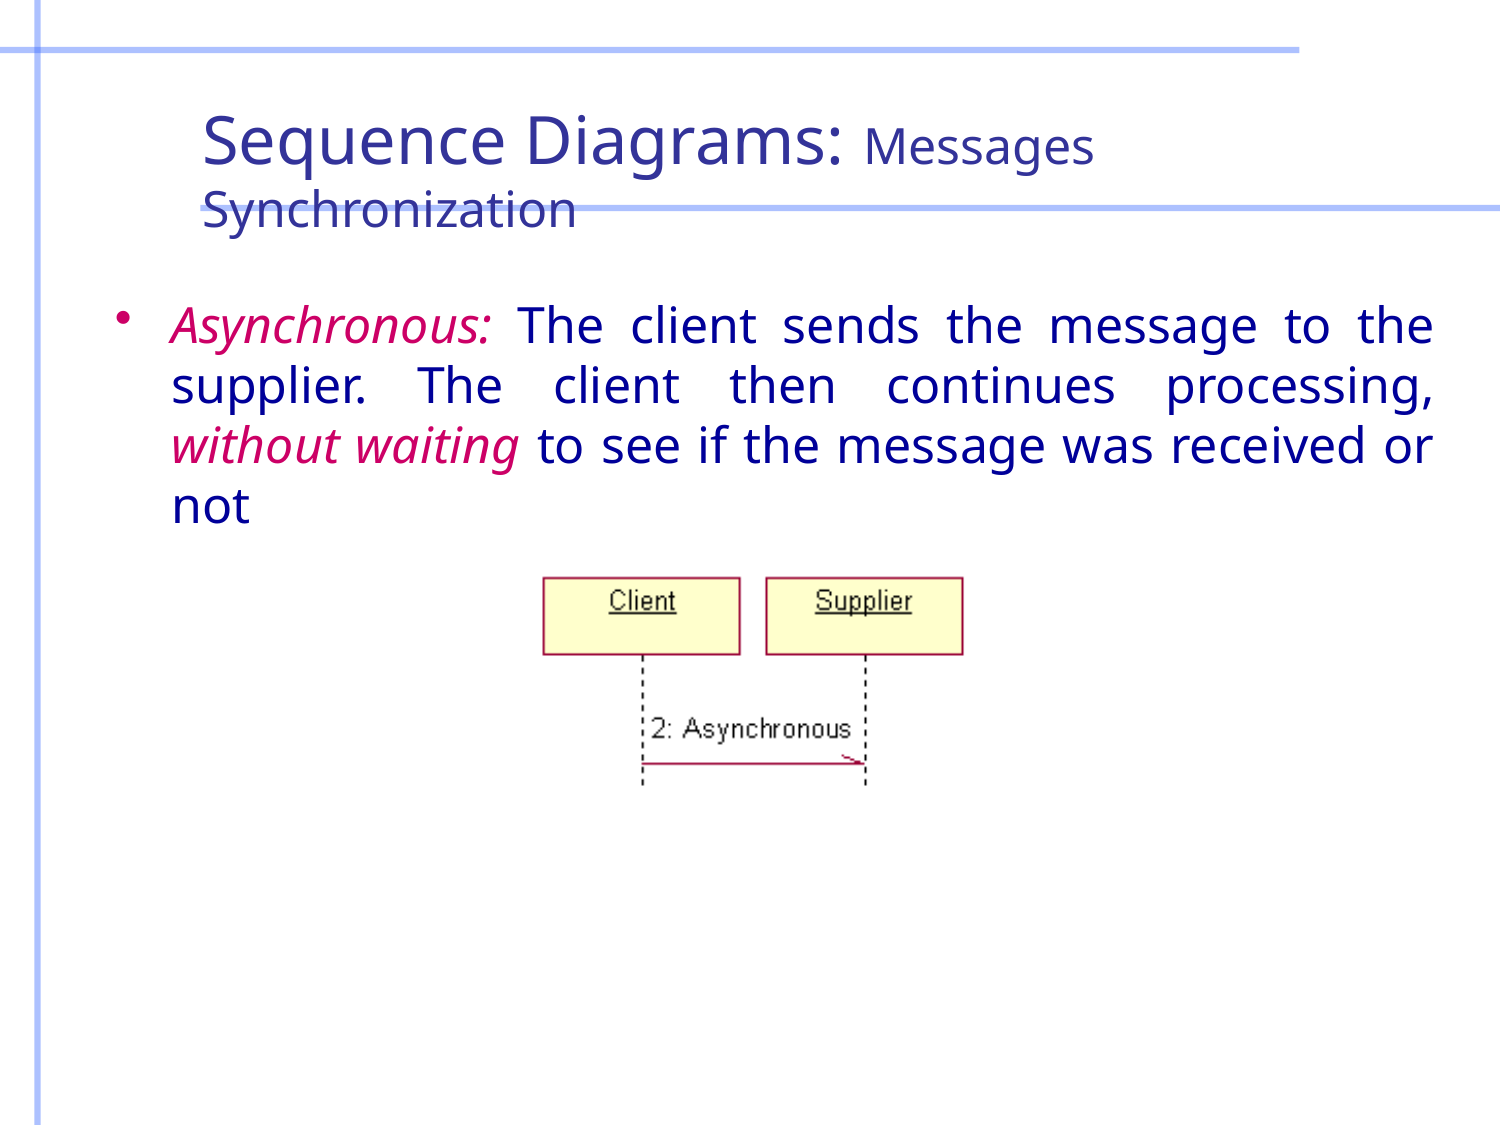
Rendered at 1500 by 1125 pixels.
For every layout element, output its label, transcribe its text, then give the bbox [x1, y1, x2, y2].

text_box Sequence Diagrams: Messages Synchronization [187, 90, 1436, 245]
text_box Asynchronous: The client sends the message to the supplier. The client then continues processing, without waiting to see if the message was received or not [100, 285, 1451, 541]
picture [537, 525, 995, 788]
